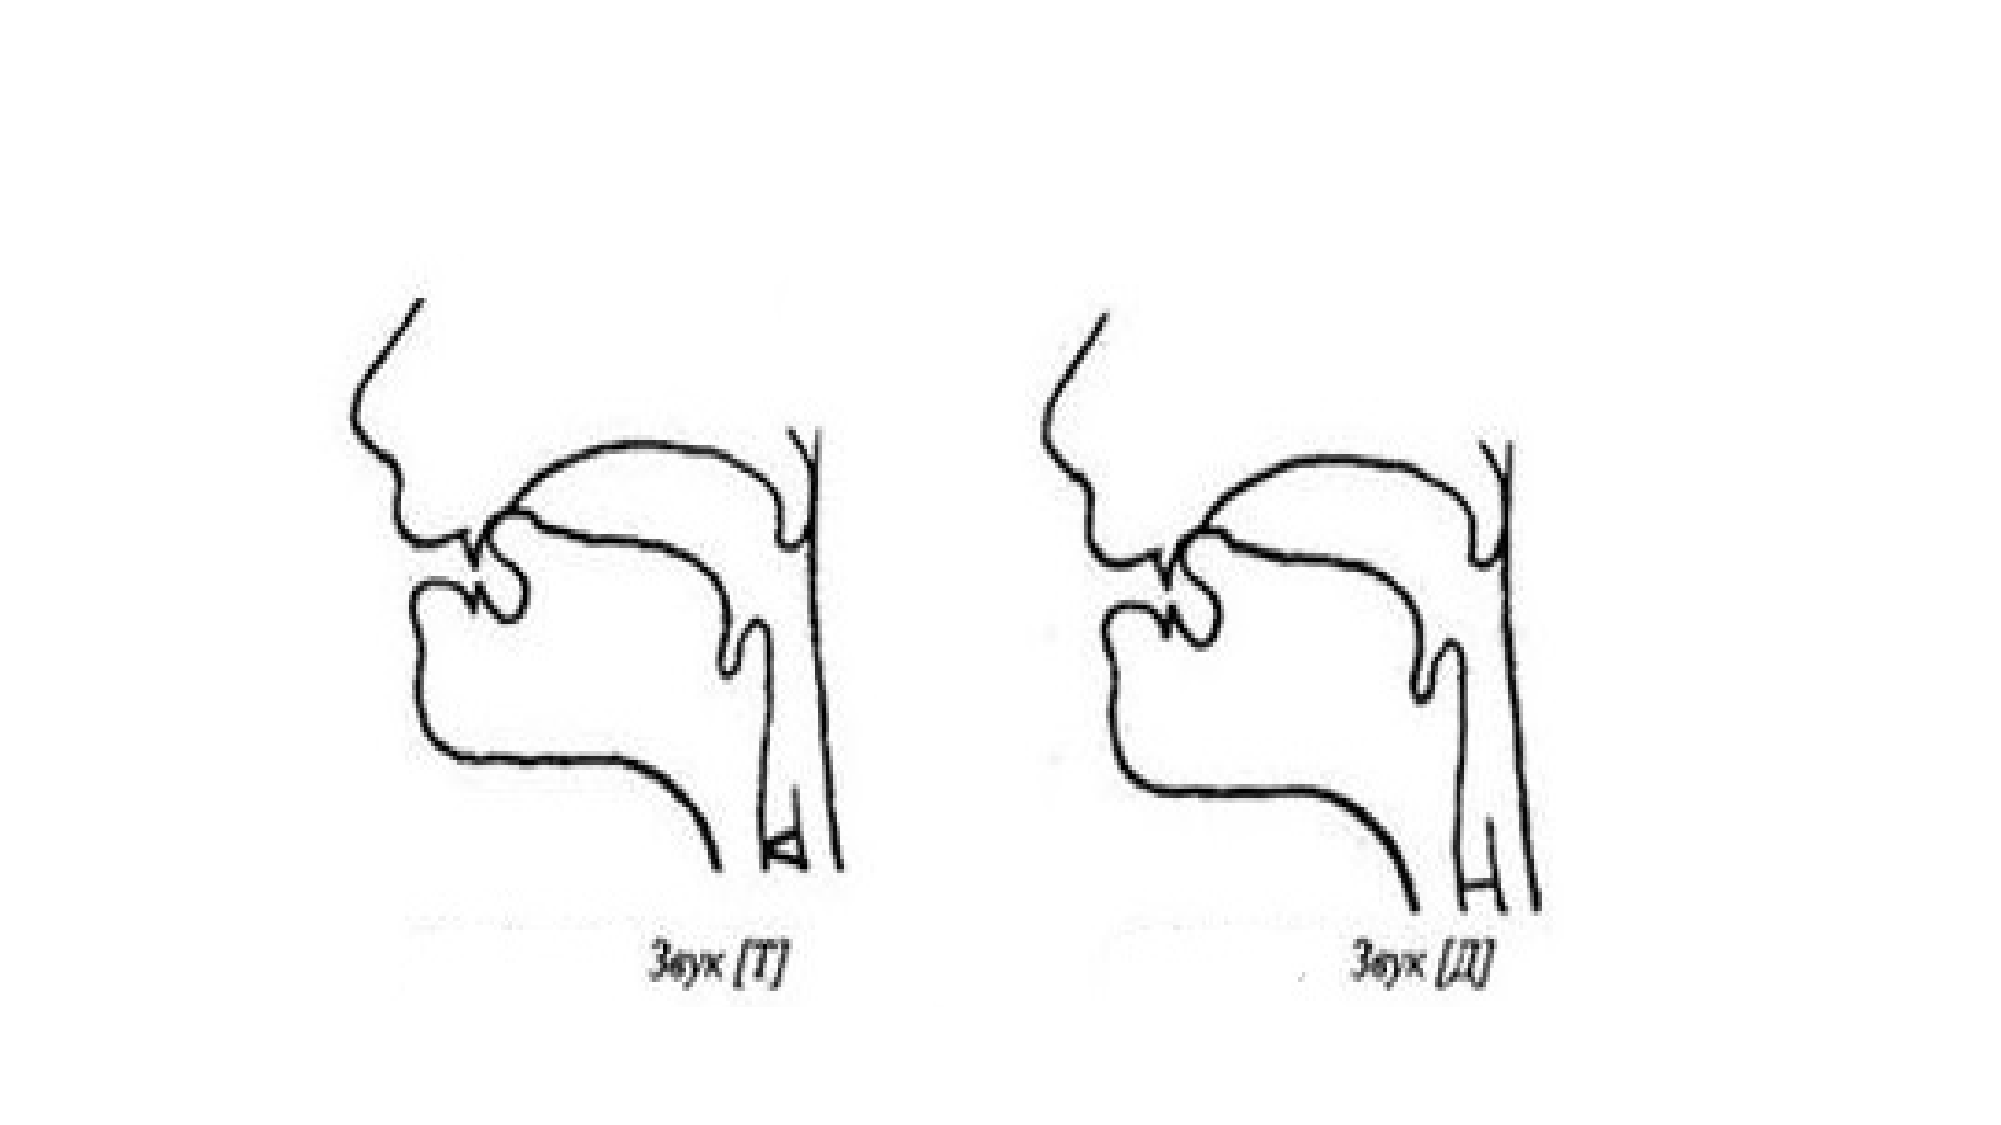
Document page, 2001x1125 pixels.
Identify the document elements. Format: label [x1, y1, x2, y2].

list [317, 254, 1575, 1007]
